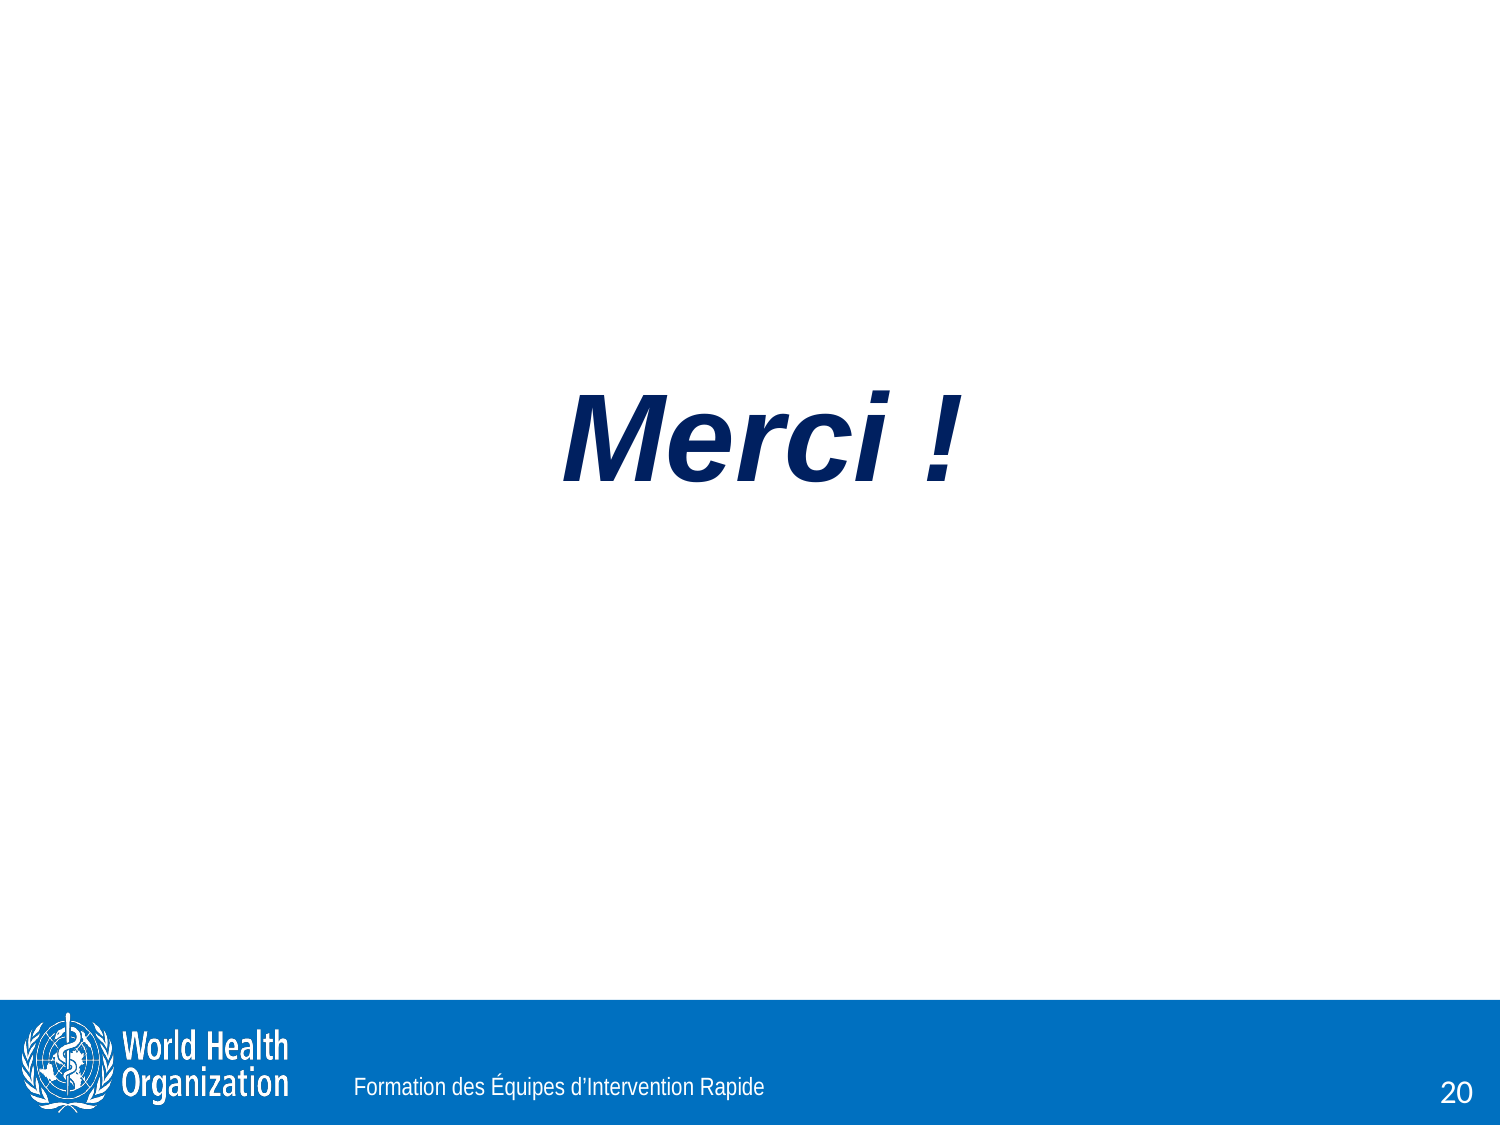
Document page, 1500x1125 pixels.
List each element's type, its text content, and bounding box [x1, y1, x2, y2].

picture [21, 1012, 288, 1113]
title Merci ! [88, 338, 1439, 526]
